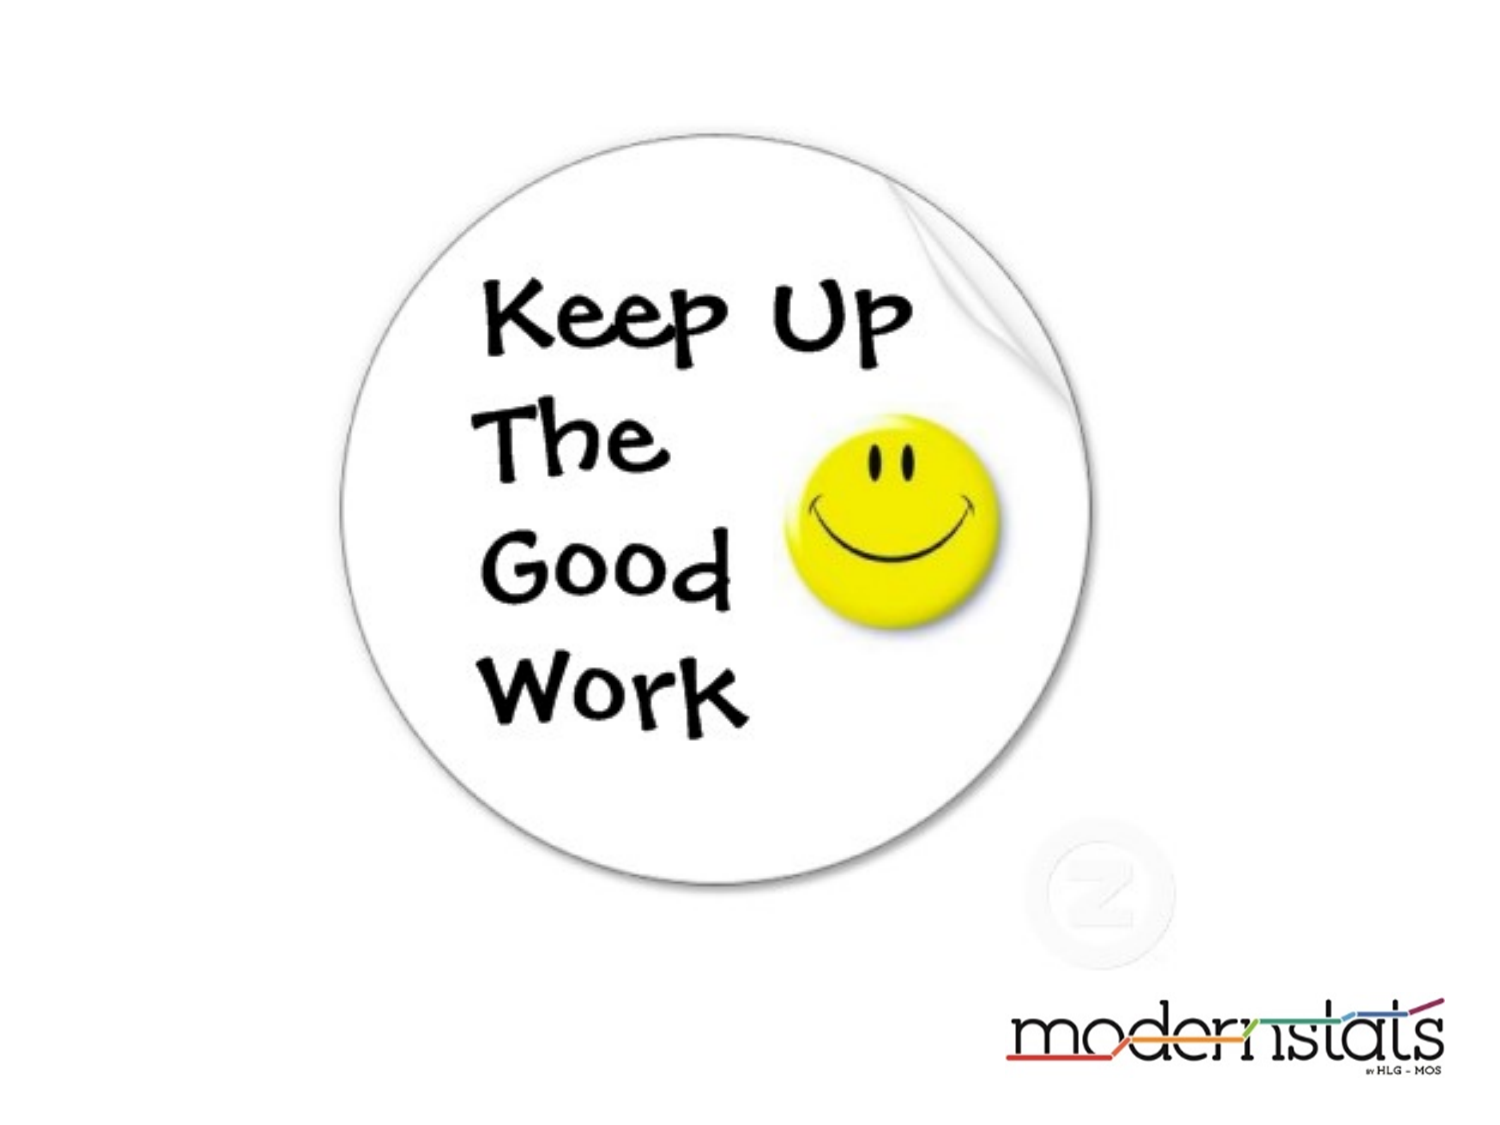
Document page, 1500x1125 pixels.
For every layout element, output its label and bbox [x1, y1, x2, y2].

picture [1005, 992, 1445, 1078]
picture [237, 31, 1196, 990]
